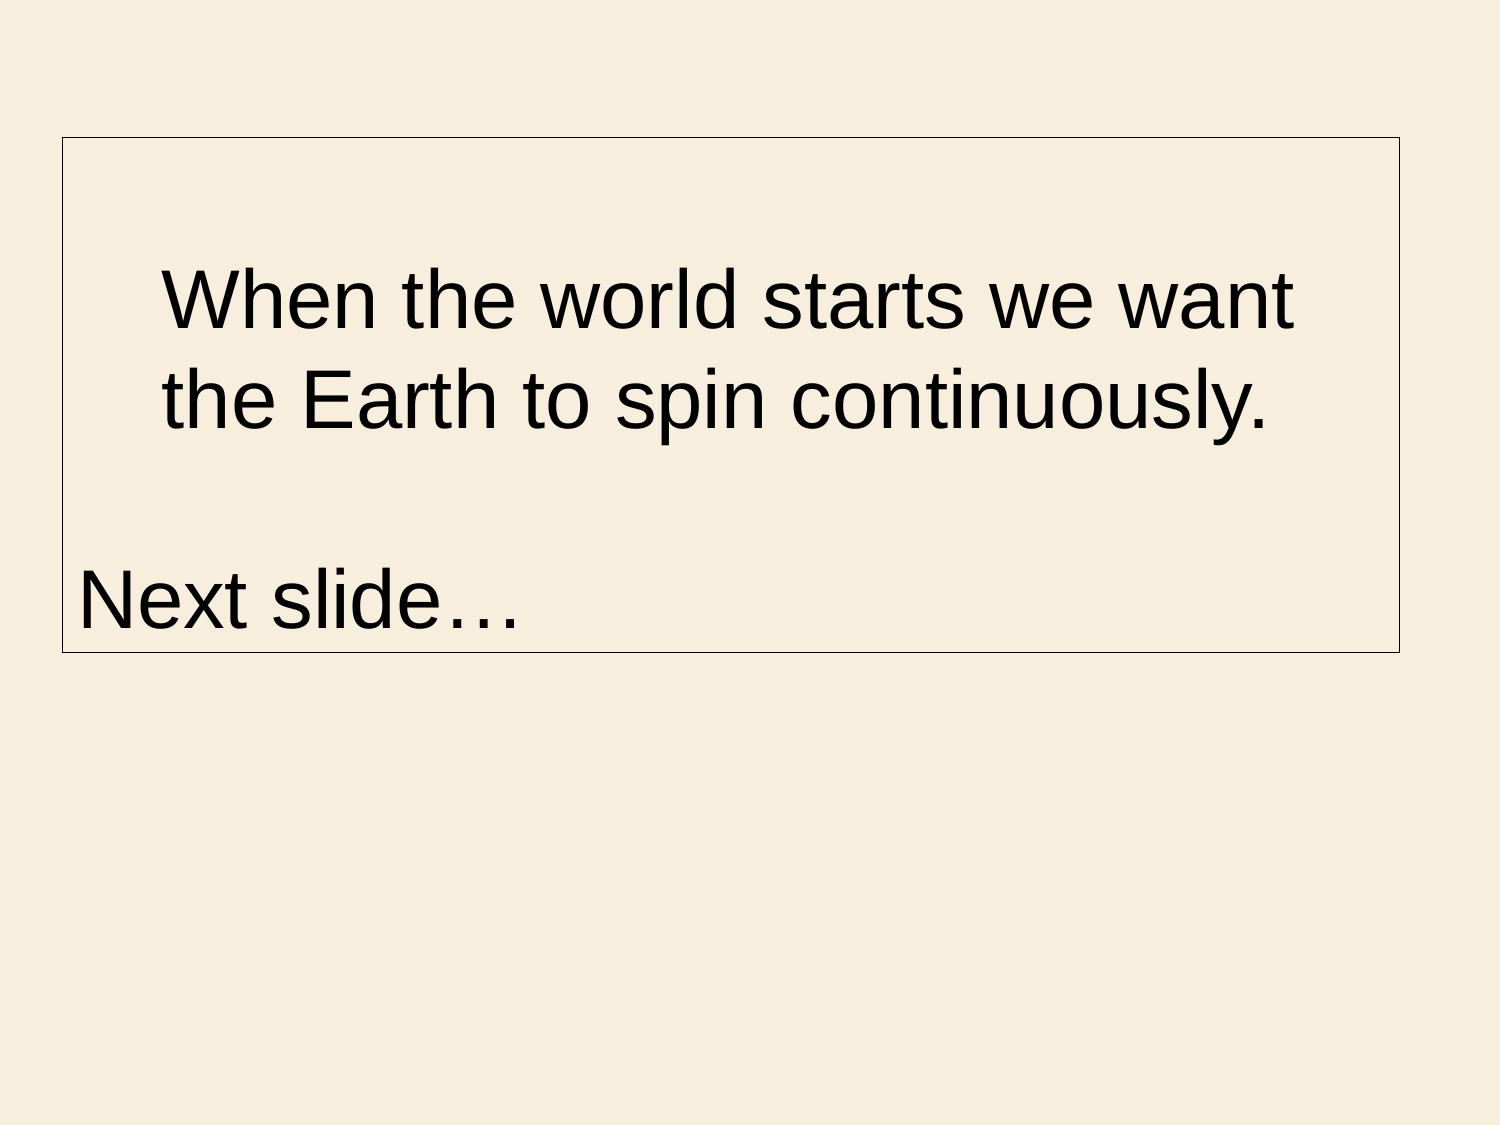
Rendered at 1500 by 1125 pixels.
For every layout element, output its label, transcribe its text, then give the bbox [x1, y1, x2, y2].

text_box When the world starts we want the Earth to spin continuously. Next slide… [62, 137, 1400, 653]
